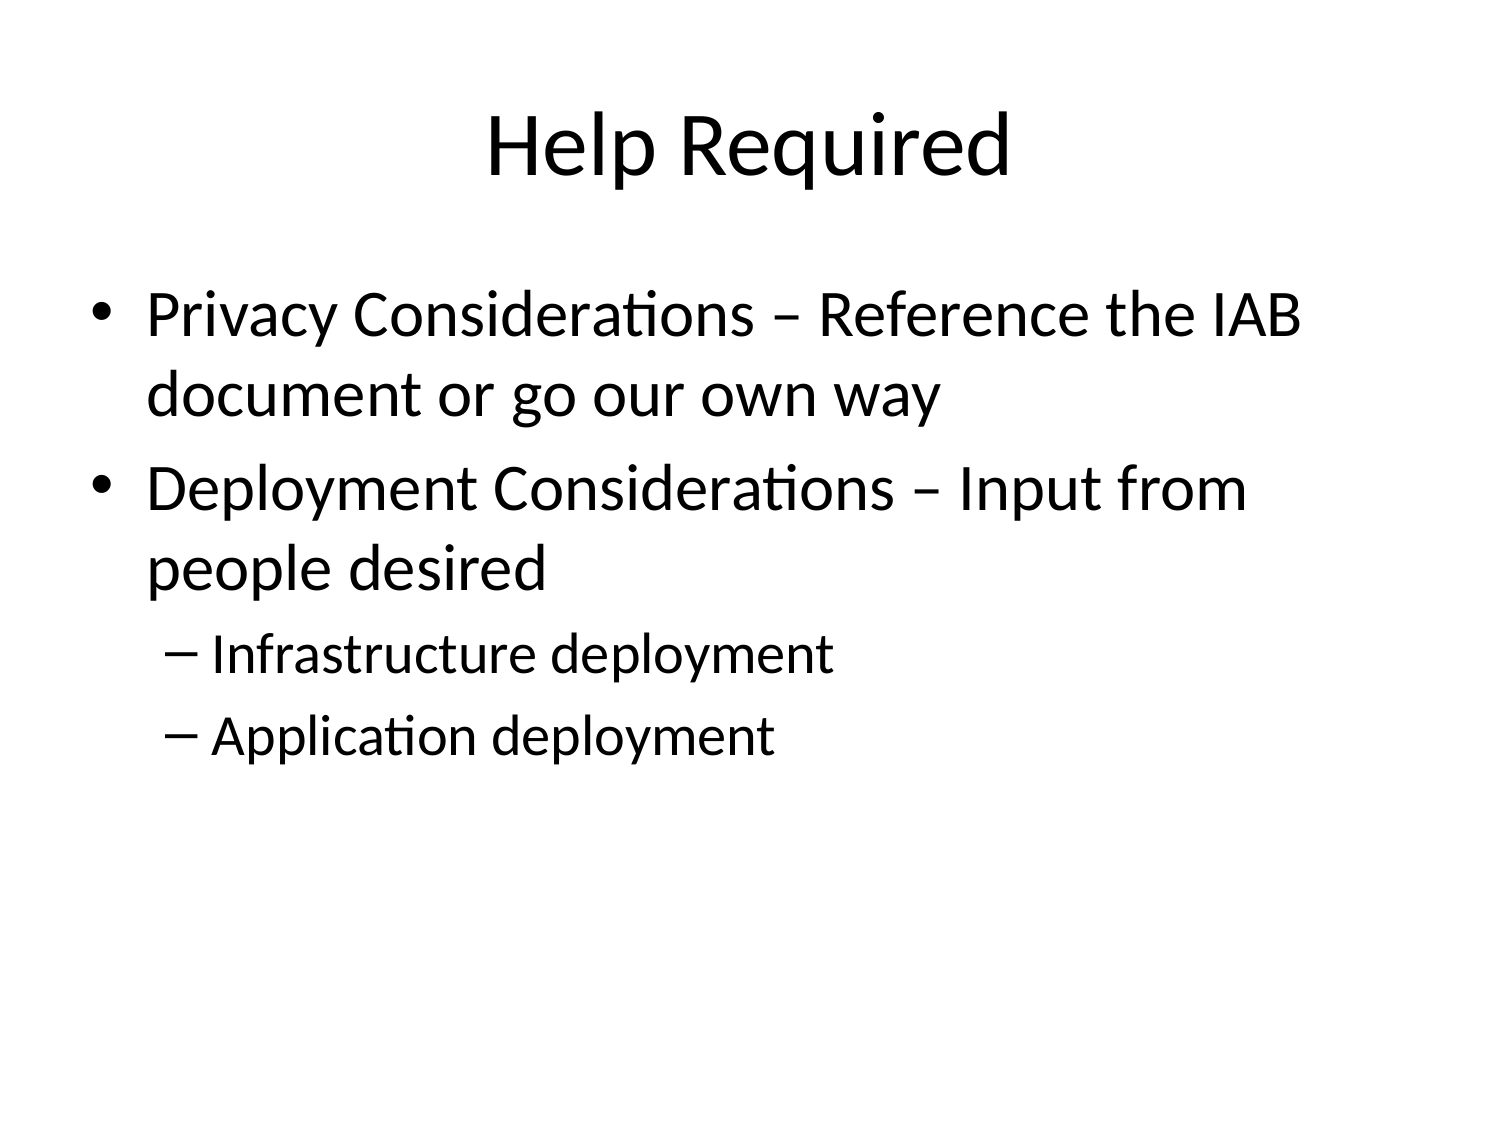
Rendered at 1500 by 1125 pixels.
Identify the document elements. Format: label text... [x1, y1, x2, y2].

list Privacy Considerations – Reference the IAB document or go our own way Deployment Considerations – Input from people desired Infrastructure deployment Application deployment [75, 262, 1425, 1005]
title Help Required [75, 45, 1425, 233]
